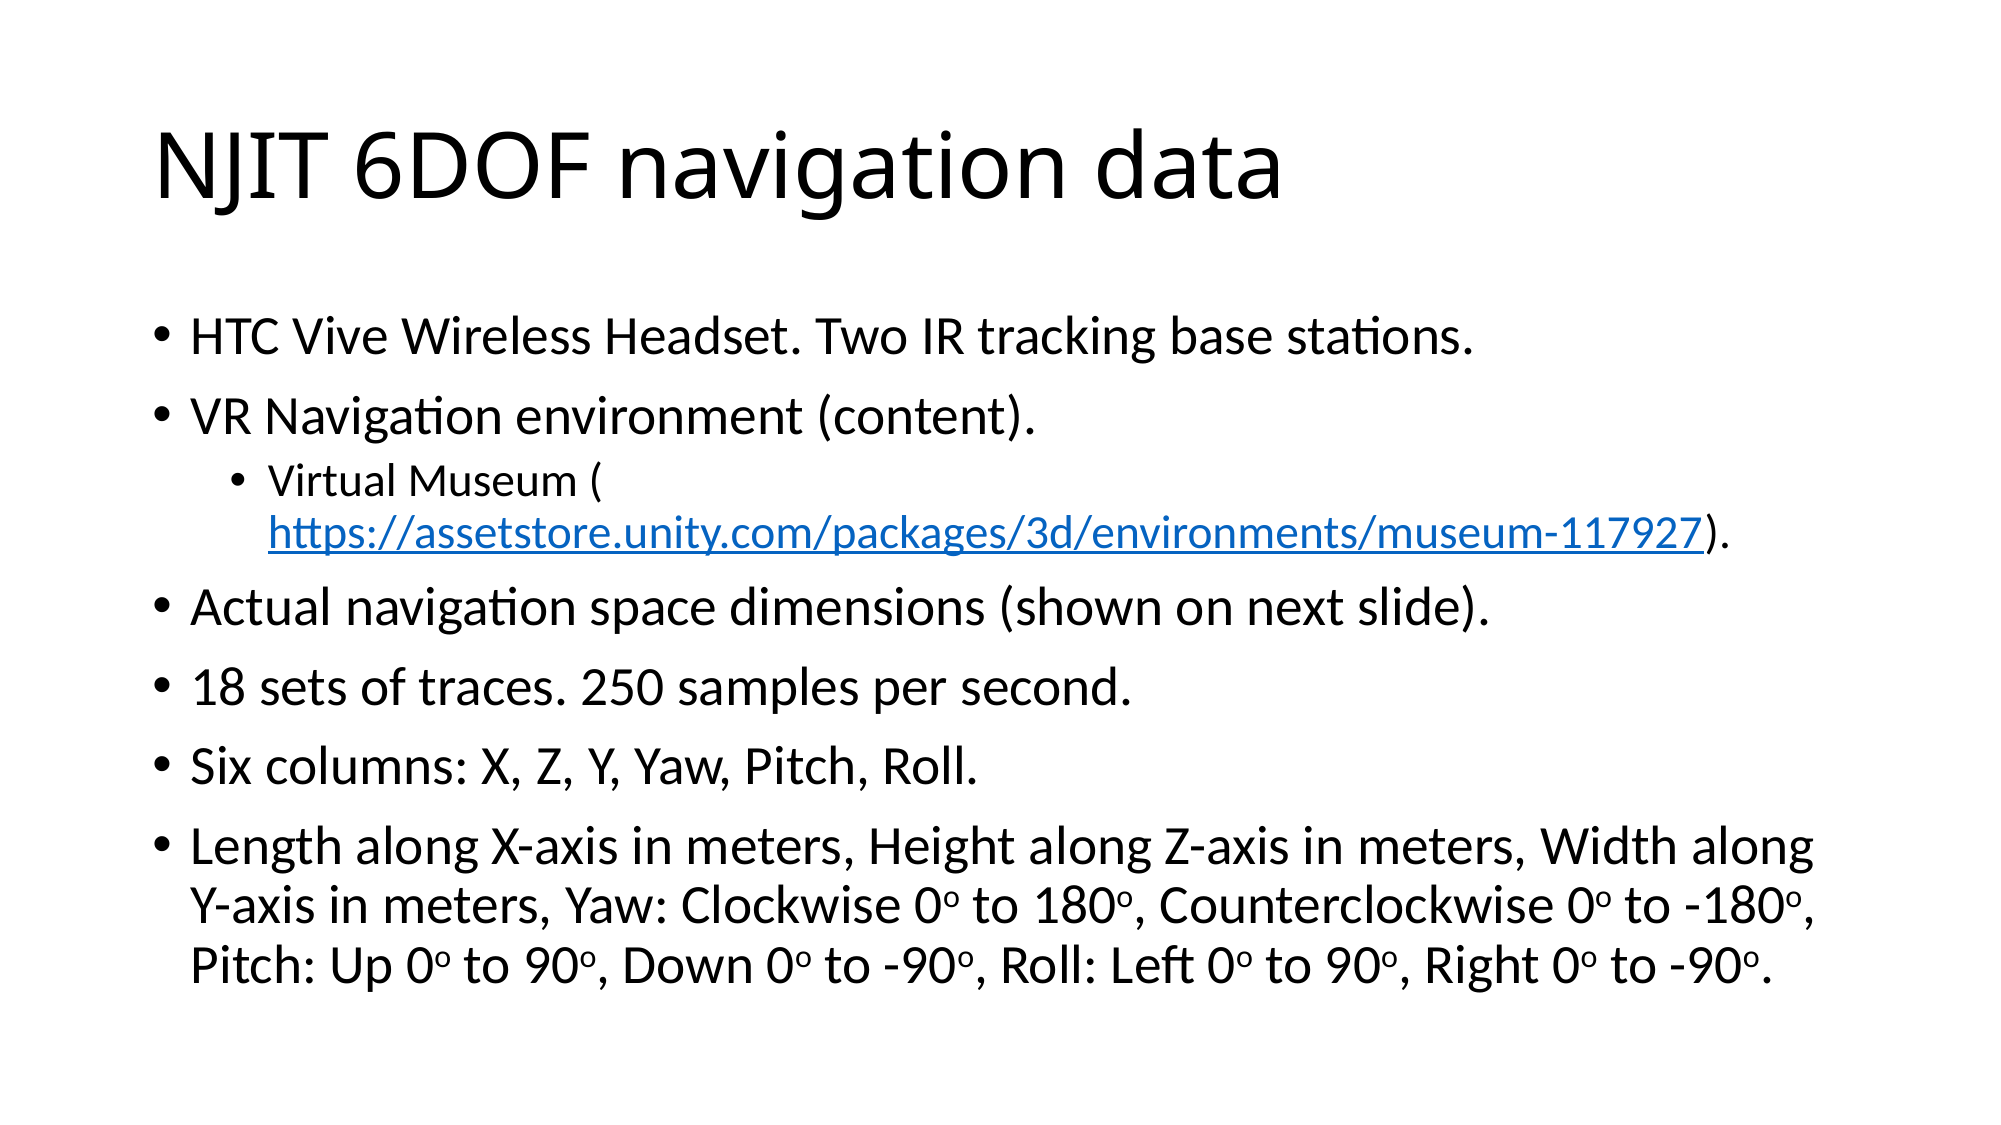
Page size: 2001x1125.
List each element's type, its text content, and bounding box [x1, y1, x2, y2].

title NJIT 6DOF navigation data [137, 59, 1863, 278]
list HTC Vive Wireless Headset. Two IR tracking base stations. VR Navigation environment (content). Virtual Museum (https://assetstore.unity.com/packages/3d/environments/museum-117927). Actual navigation space dimensions (shown on next slide). 18 sets of traces. 250 samples per second. Six columns: X, Z, Y, Yaw, Pitch, Roll. Length along X-axis in meters, Height along Z-axis in meters, Width along Y-axis in meters, Yaw: Clockwise 0o to 180o, Counterclockwise 0o to -180o, Pitch: Up 0o to 90o, Down 0o to -90o, Roll: Left 0o to 90o, Right 0o to -90o. [137, 299, 1863, 1014]
